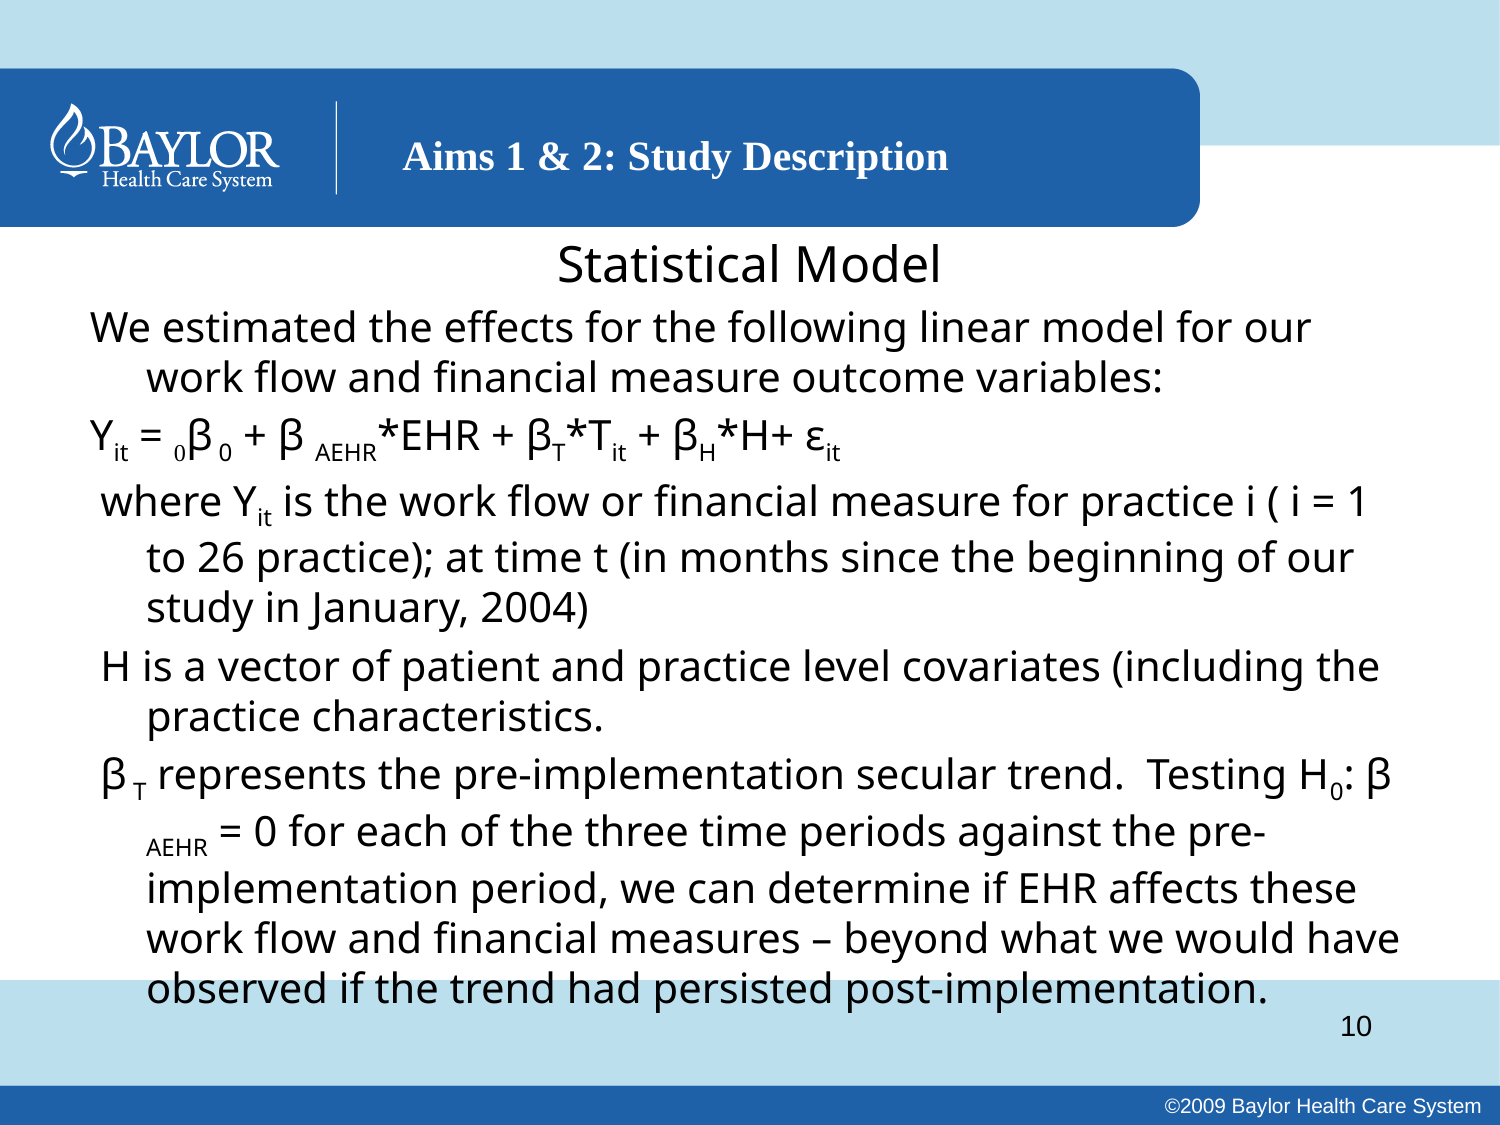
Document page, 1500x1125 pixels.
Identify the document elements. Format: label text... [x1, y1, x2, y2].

slide_number 10 [1074, 999, 1388, 1076]
list Statistical Model We estimated the effects for the following linear model for our work flow and financial measure outcome variables: Yit = β 0 + β AEHR*EHR + βT*Tit + βH*H+ εit where Yit is the work flow or financial measure for practice i ( i = 1 to 26 practice); at time t (in months since the beginning of our study in January, 2004) H is a vector of patient and practice level covariates (including the practice characteristics. β T represents the pre-implementation secular trend. Testing H0: β AEHR = 0 for each of the three time periods against the pre-implementation period, we can determine if EHR affects these work flow and financial measures – beyond what we would have observed if the trend had persisted post-implementation. [75, 224, 1425, 1005]
picture [0, 0, 1500, 1125]
title Aims 1 & 2: Study Description [387, 75, 1200, 233]
